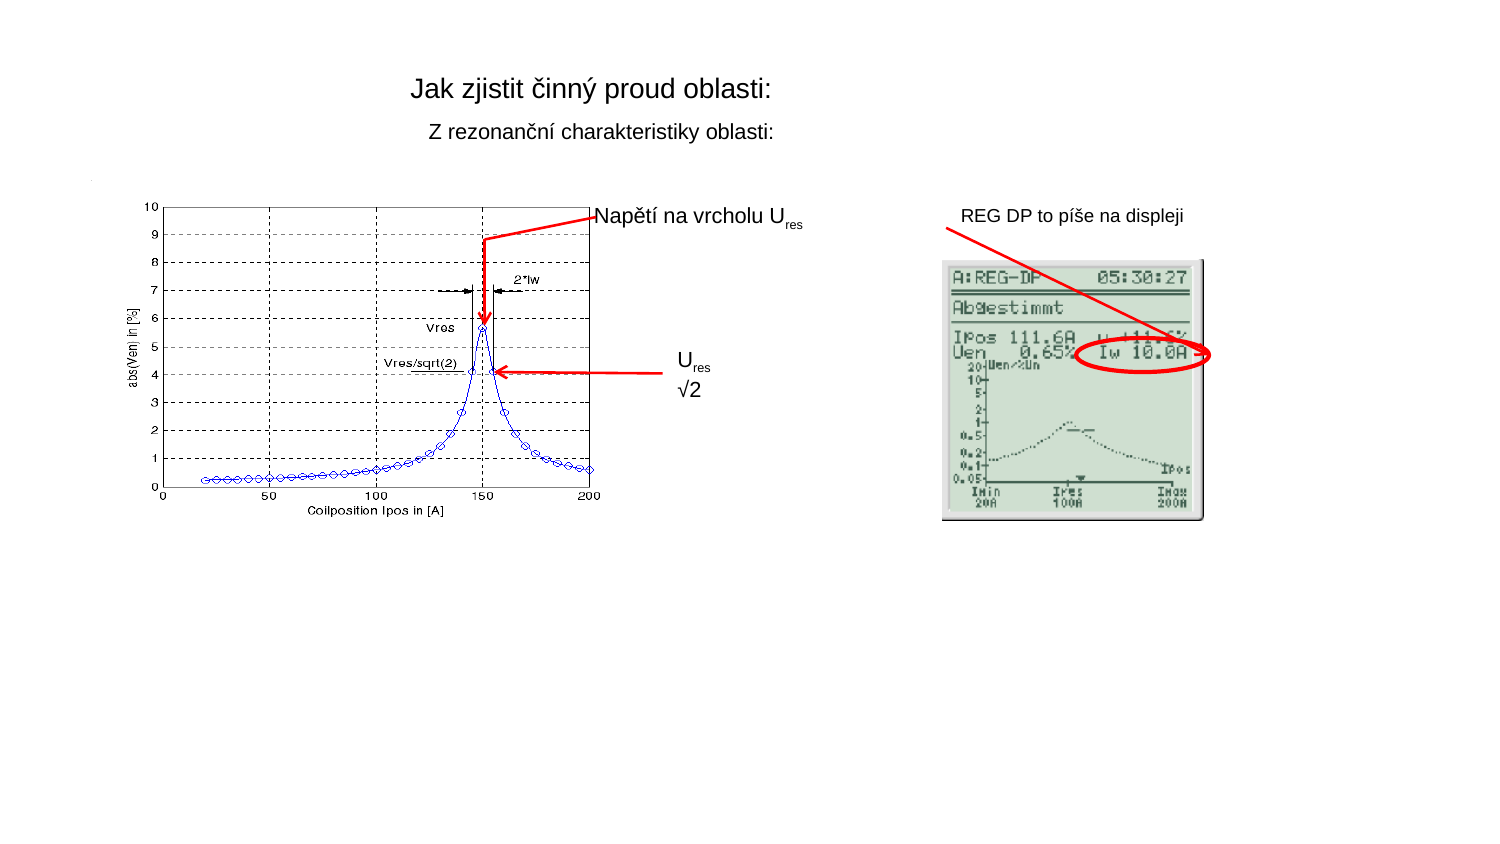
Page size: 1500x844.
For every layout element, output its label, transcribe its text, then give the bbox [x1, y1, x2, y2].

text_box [91, 180, 808, 524]
text_box Jak zjistit činný proud oblasti: [395, 63, 799, 112]
text_box Z rezonanční charakteristiky oblasti: [413, 110, 790, 178]
text_box REG DP to píše na displeji [946, 196, 1201, 226]
picture [942, 258, 1205, 521]
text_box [945, 228, 1210, 356]
